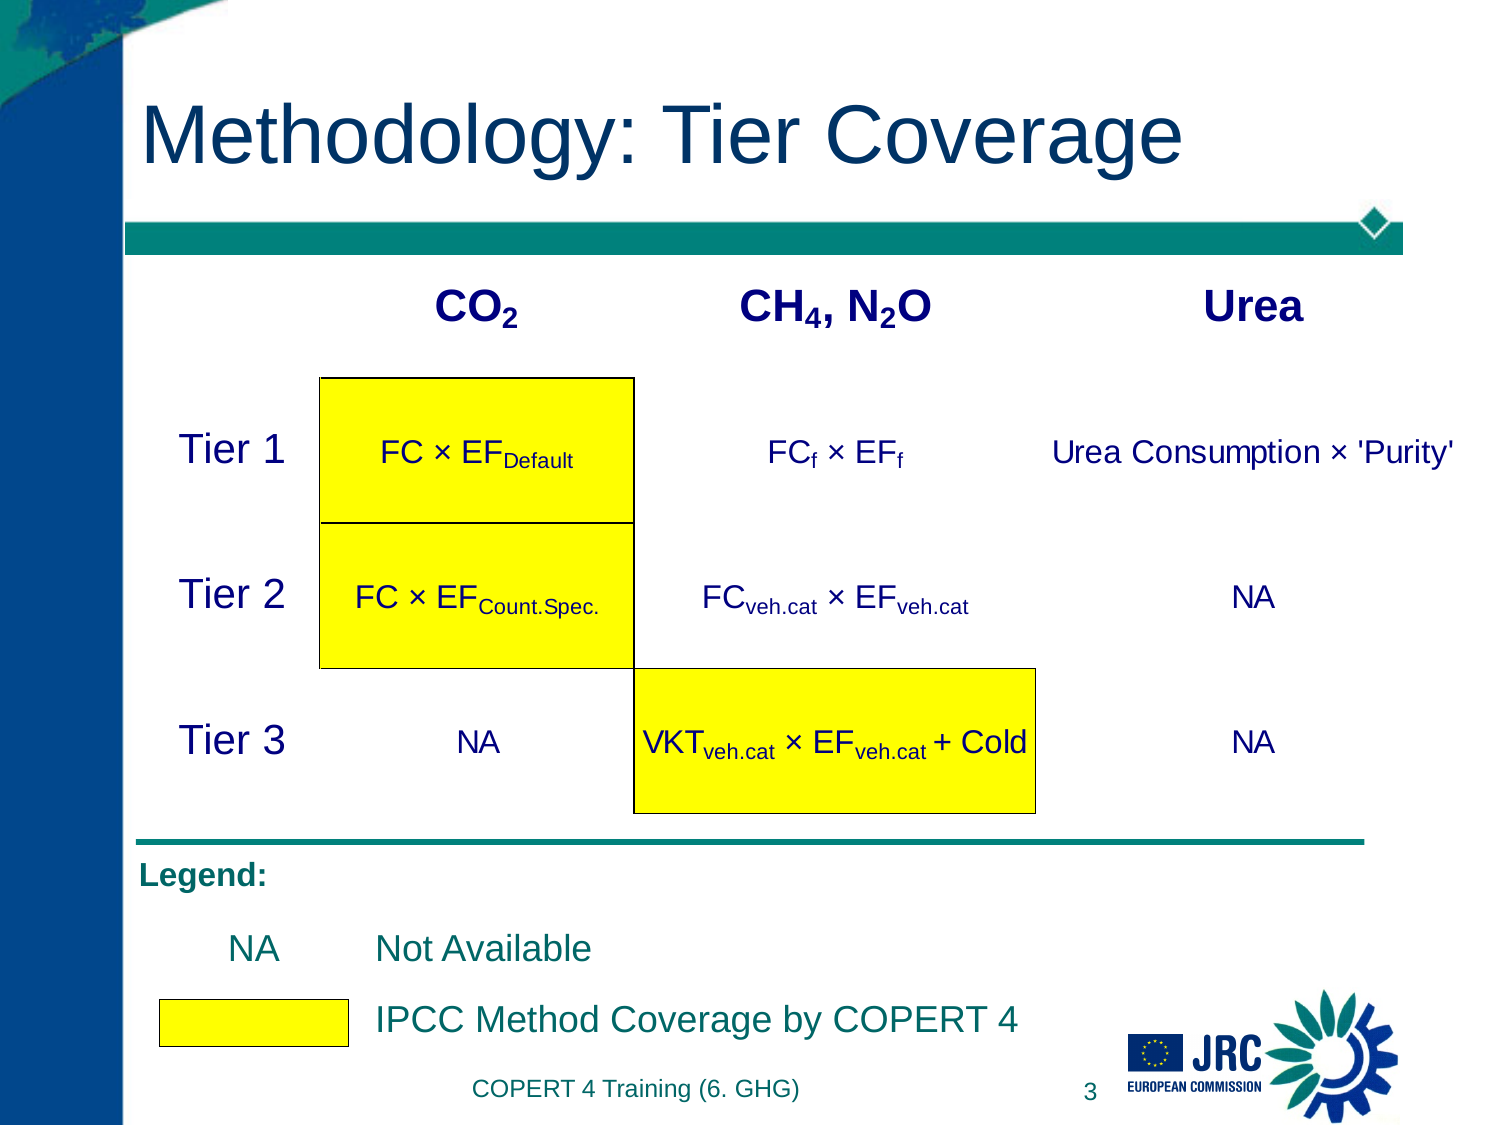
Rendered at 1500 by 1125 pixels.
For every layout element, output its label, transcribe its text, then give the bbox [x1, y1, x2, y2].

title Methodology: Tier Coverage [124, 33, 1401, 188]
picture [0, 0, 1471, 1125]
text_box Legend: [123, 846, 1199, 917]
footer COPERT 4 Training (6. GHG) [324, 1062, 948, 1110]
list IPCC Method Coverage by COPERT 4 [359, 987, 1460, 1059]
picture [1262, 1059, 1400, 1125]
picture [1128, 1059, 1261, 1092]
text_box NA [159, 916, 349, 988]
text_box Not Available [360, 916, 1459, 988]
text_box [159, 999, 349, 1047]
slide_number 3 [987, 1062, 1113, 1113]
